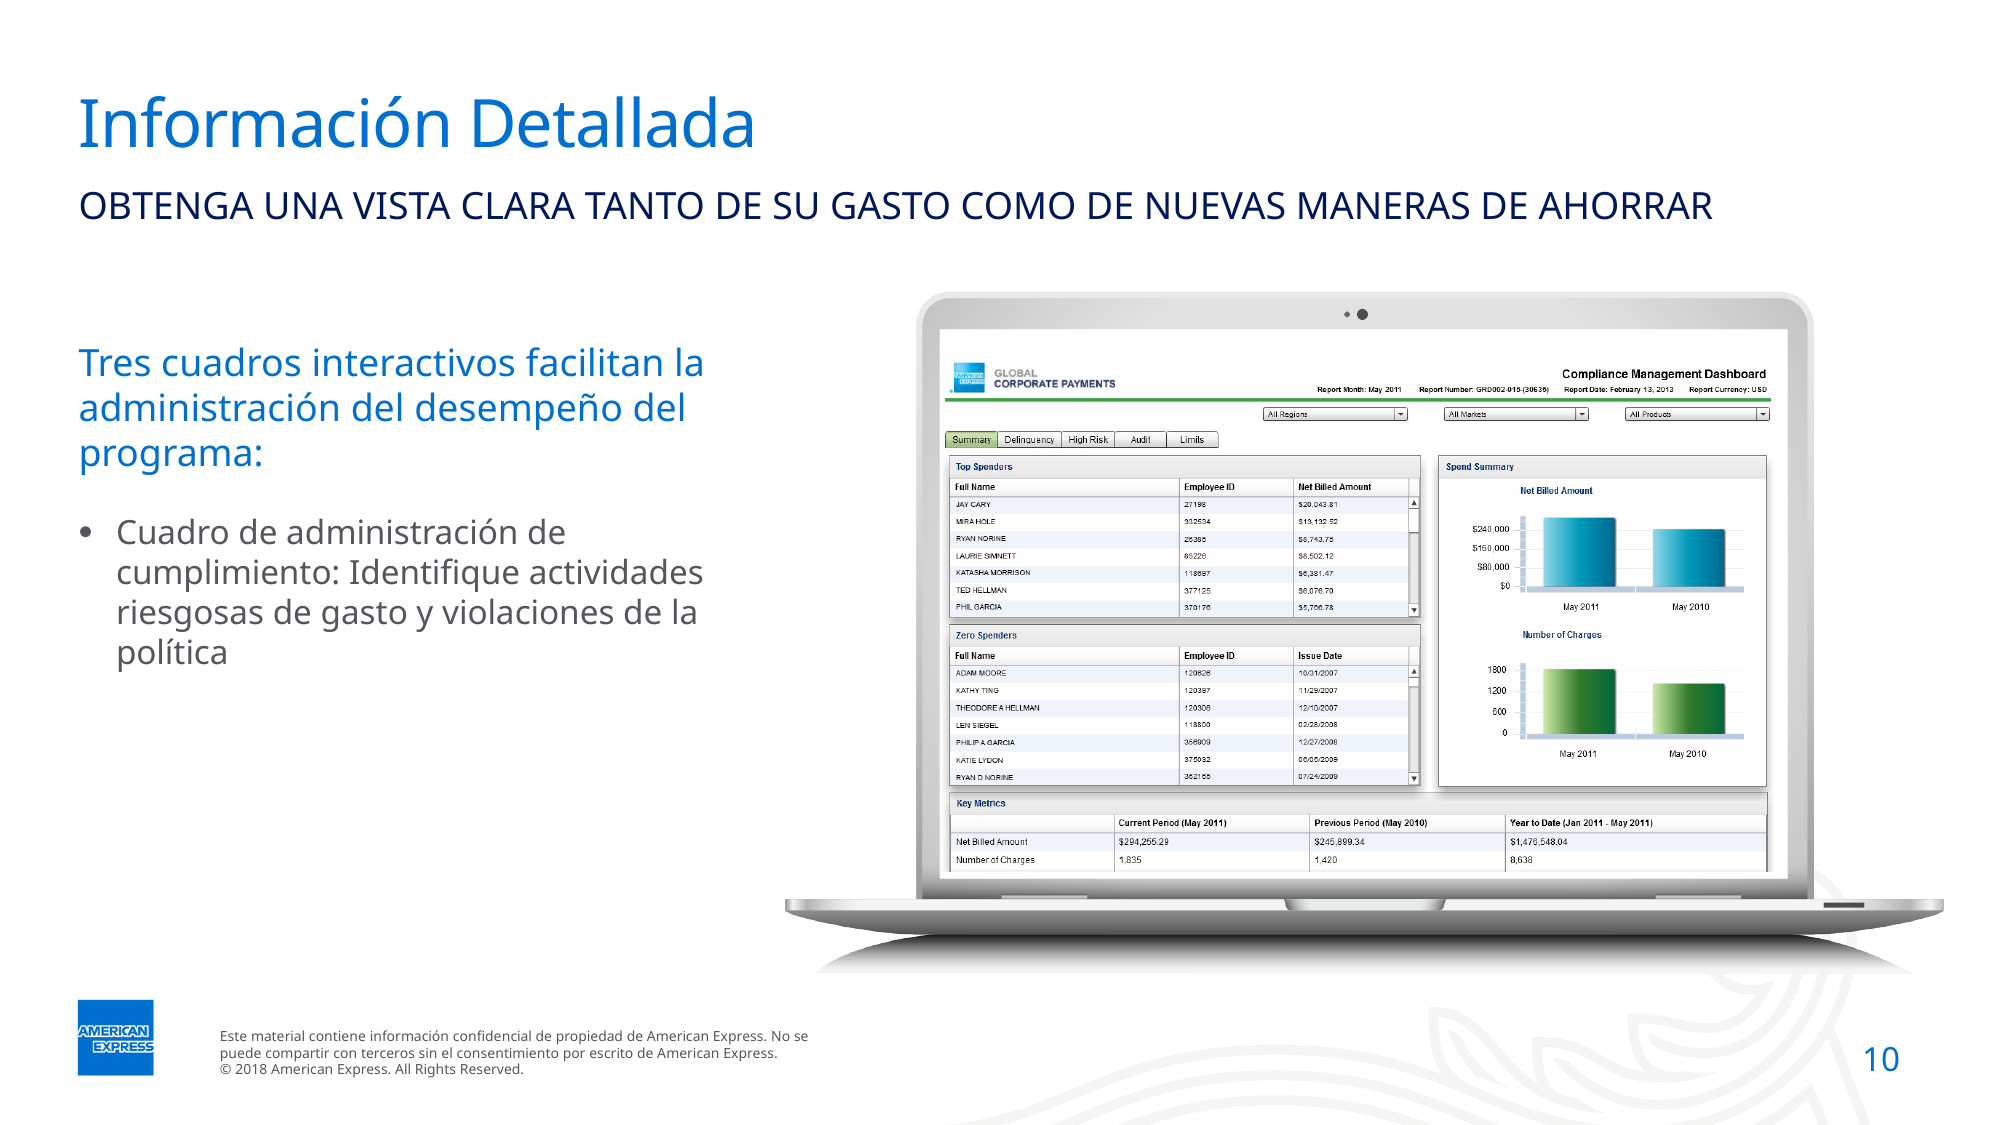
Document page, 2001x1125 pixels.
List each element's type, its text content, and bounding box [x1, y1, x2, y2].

picture [65, 987, 166, 1088]
slide_number 10 [1800, 1033, 1900, 1084]
text_box Tres cuadros interactivos facilitan la administración del desempeño del programa: Cuadro de administración de cumplimiento: Identifique actividades riesgosas de gasto y violaciones de la política [78, 338, 756, 672]
title Información Detallada [78, 90, 1879, 278]
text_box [785, 291, 1944, 974]
